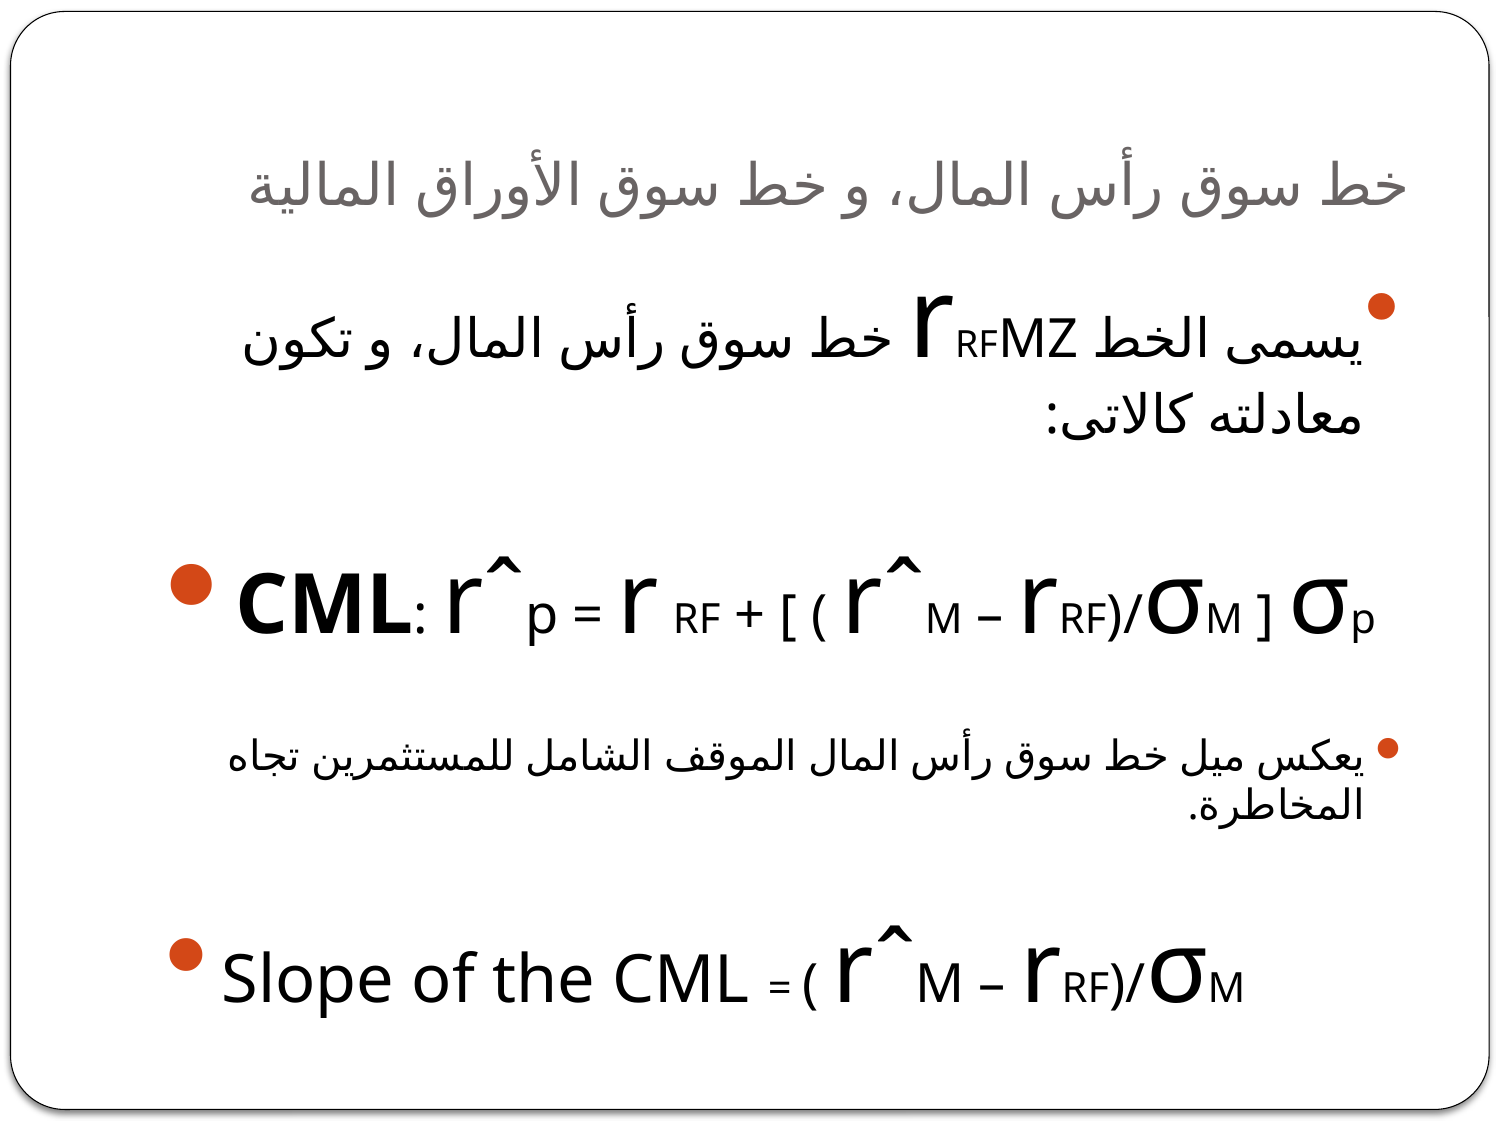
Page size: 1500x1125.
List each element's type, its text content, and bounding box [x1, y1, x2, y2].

title خط سوق رأس المال، و خط سوق الأوراق المالية [150, 45, 1425, 233]
list يسمى الخط rRFMZ خط سوق رأس المال، و تكون معادلته كالاتى: CML: rˆp = r RF + [ ( rˆM – rRF)/σM ] σp يعكس ميل خط سوق رأس المال الموقف الشامل للمستثمرين تجاه المخاطرة. Slope of the CML = ( rˆM – rRF)/σM [150, 237, 1425, 988]
